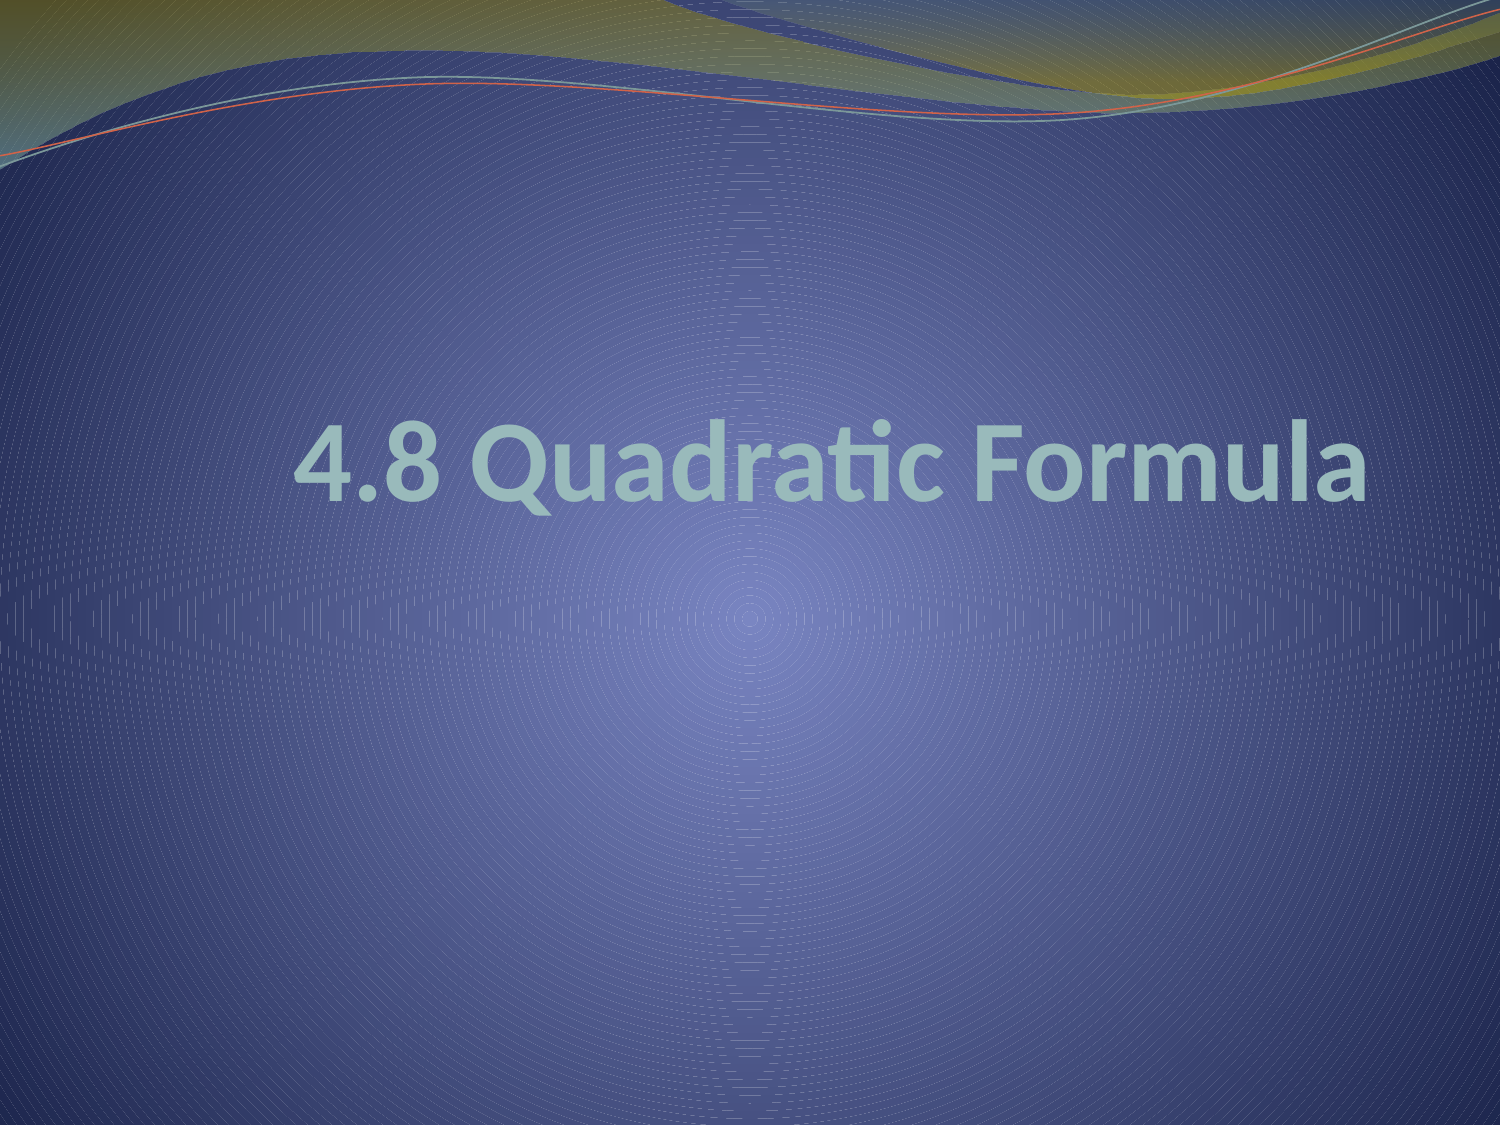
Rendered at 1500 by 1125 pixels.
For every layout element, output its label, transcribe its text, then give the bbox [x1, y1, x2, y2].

title 4.8 Quadratic Formula [87, 224, 1376, 525]
